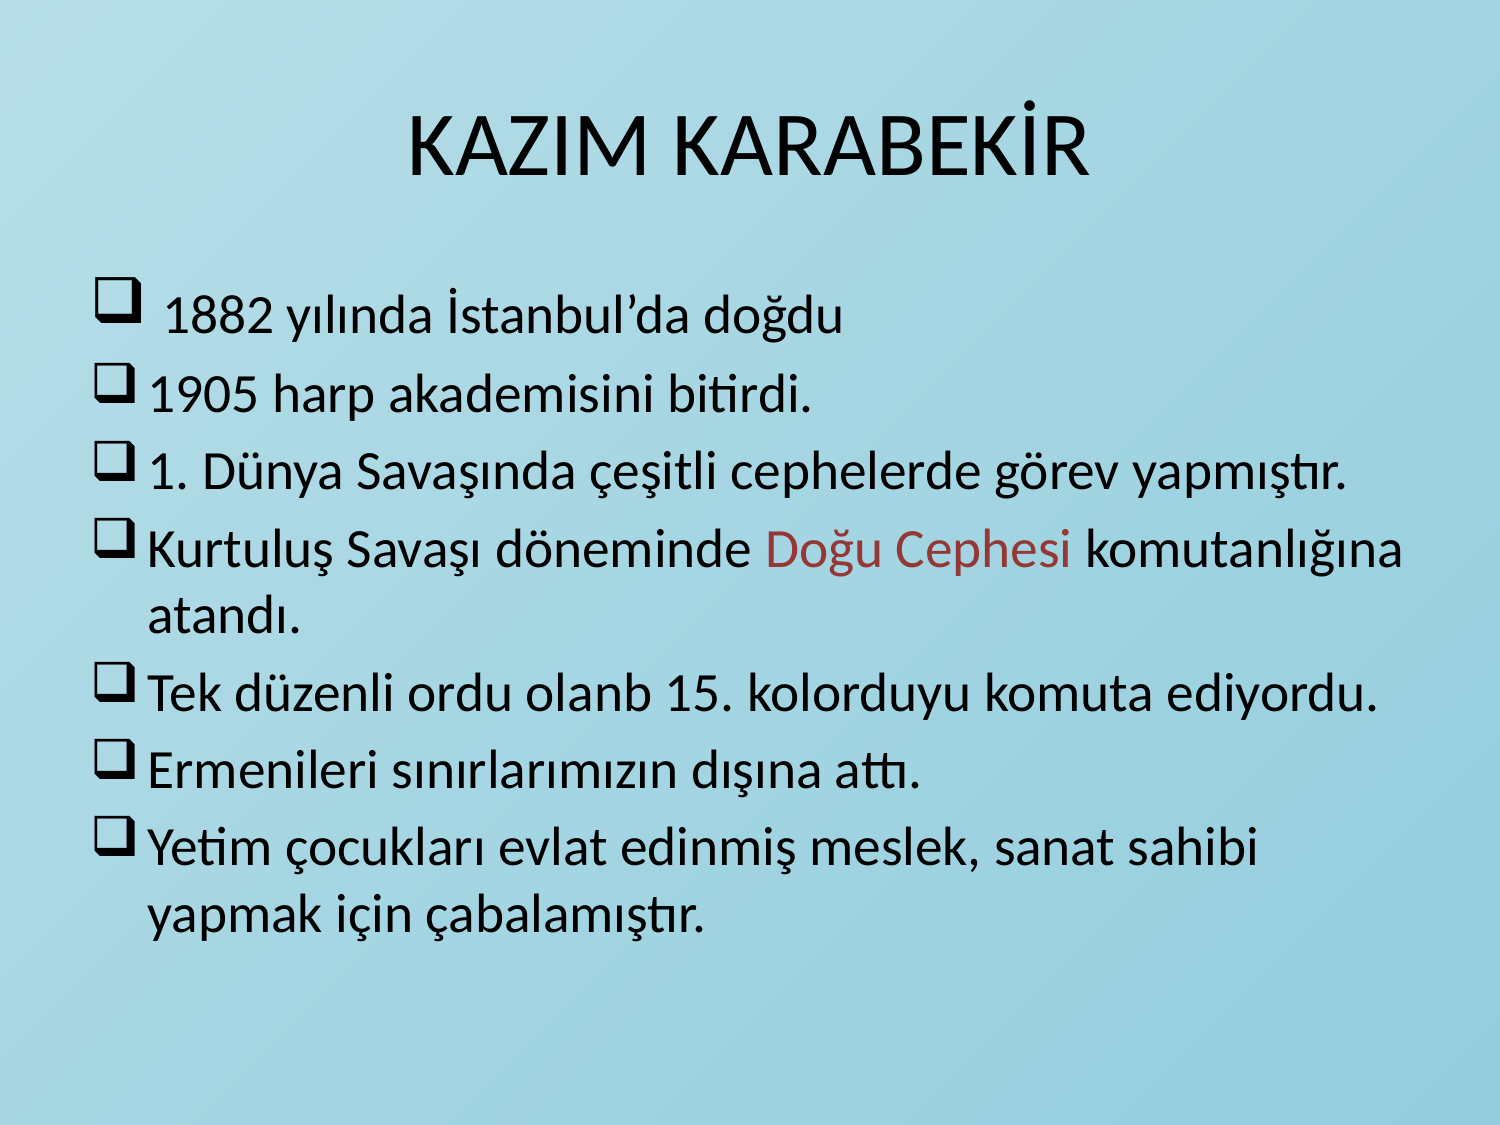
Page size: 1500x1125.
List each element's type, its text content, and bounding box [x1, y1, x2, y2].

list 1882 yılında İstanbul’da doğdu 1905 harp akademisini bitirdi. 1. Dünya Savaşında çeşitli cephelerde görev yapmıştır. Kurtuluş Savaşı döneminde Doğu Cephesi komutanlığına atandı. Tek düzenli ordu olanb 15. kolorduyu komuta ediyordu. Ermenileri sınırlarımızın dışına attı. Yetim çocukları evlat edinmiş meslek, sanat sahibi yapmak için çabalamıştır. [75, 262, 1425, 1005]
title KAZIM KARABEKİR [75, 45, 1425, 233]
